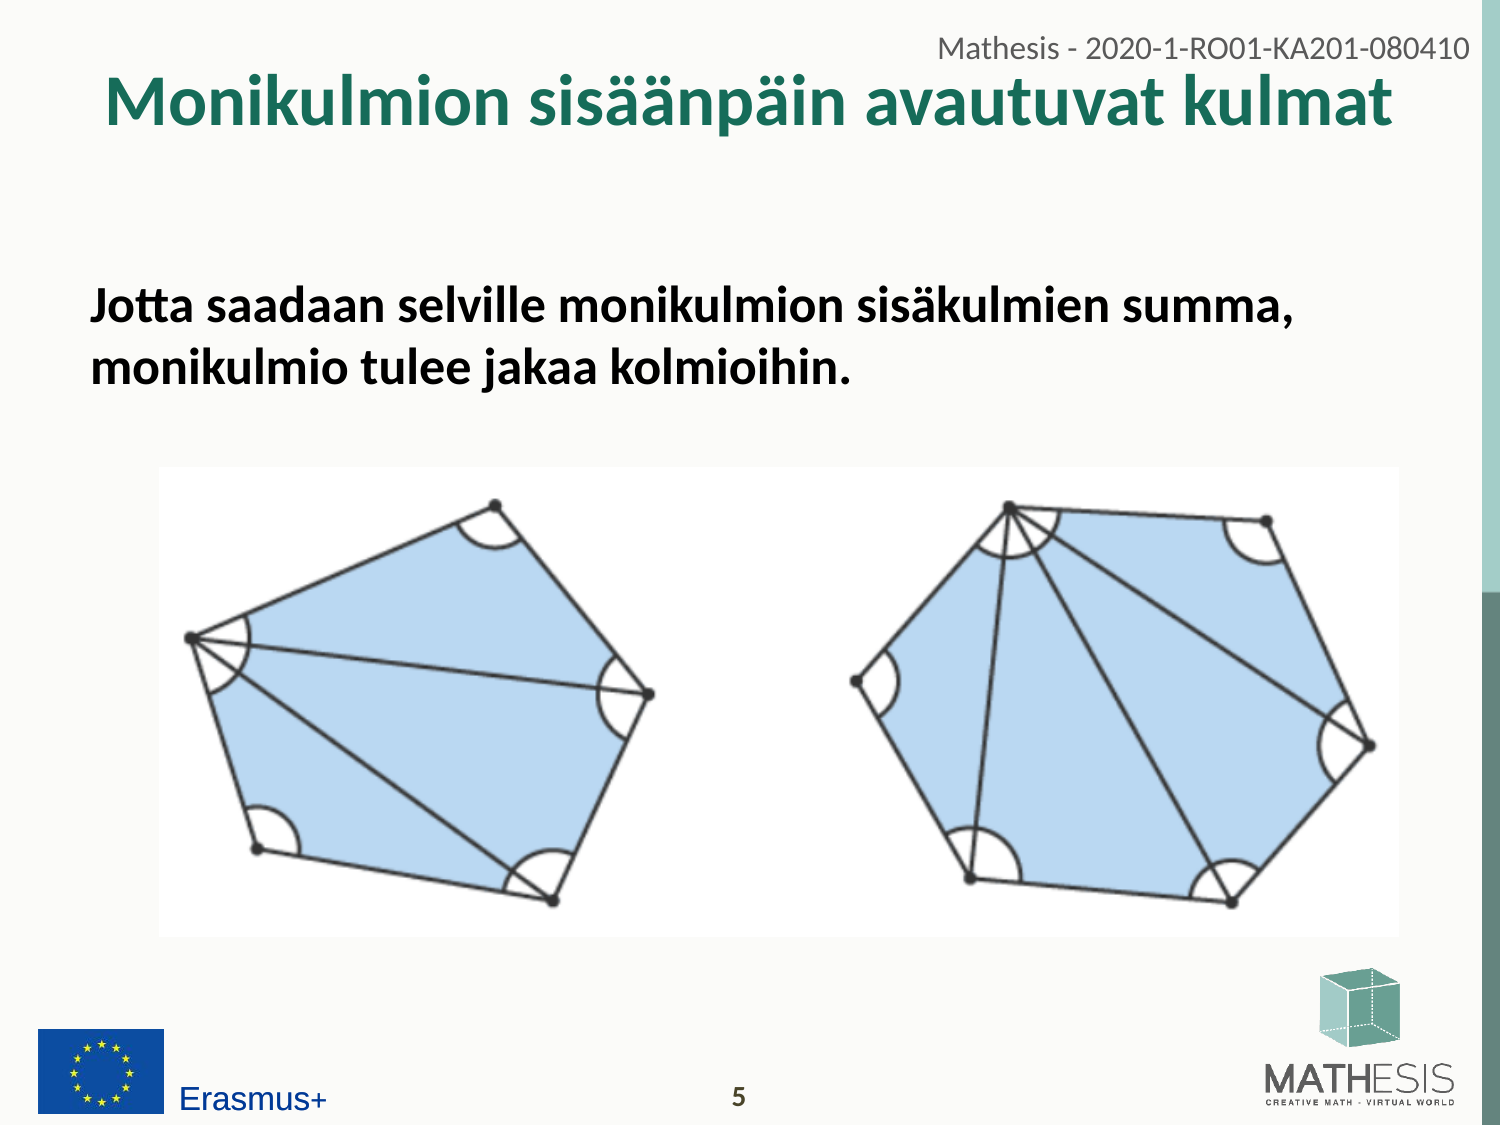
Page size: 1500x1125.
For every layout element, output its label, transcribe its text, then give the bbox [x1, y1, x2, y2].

list Jotta saadaan selville monikulmion sisäkulmien summa, monikulmio tulee jakaa kolmioihin. [75, 262, 1425, 1005]
picture [159, 467, 1399, 937]
title Monikulmion sisäänpäin avautuvat kulmat [75, 45, 1425, 233]
picture [38, 1029, 164, 1114]
